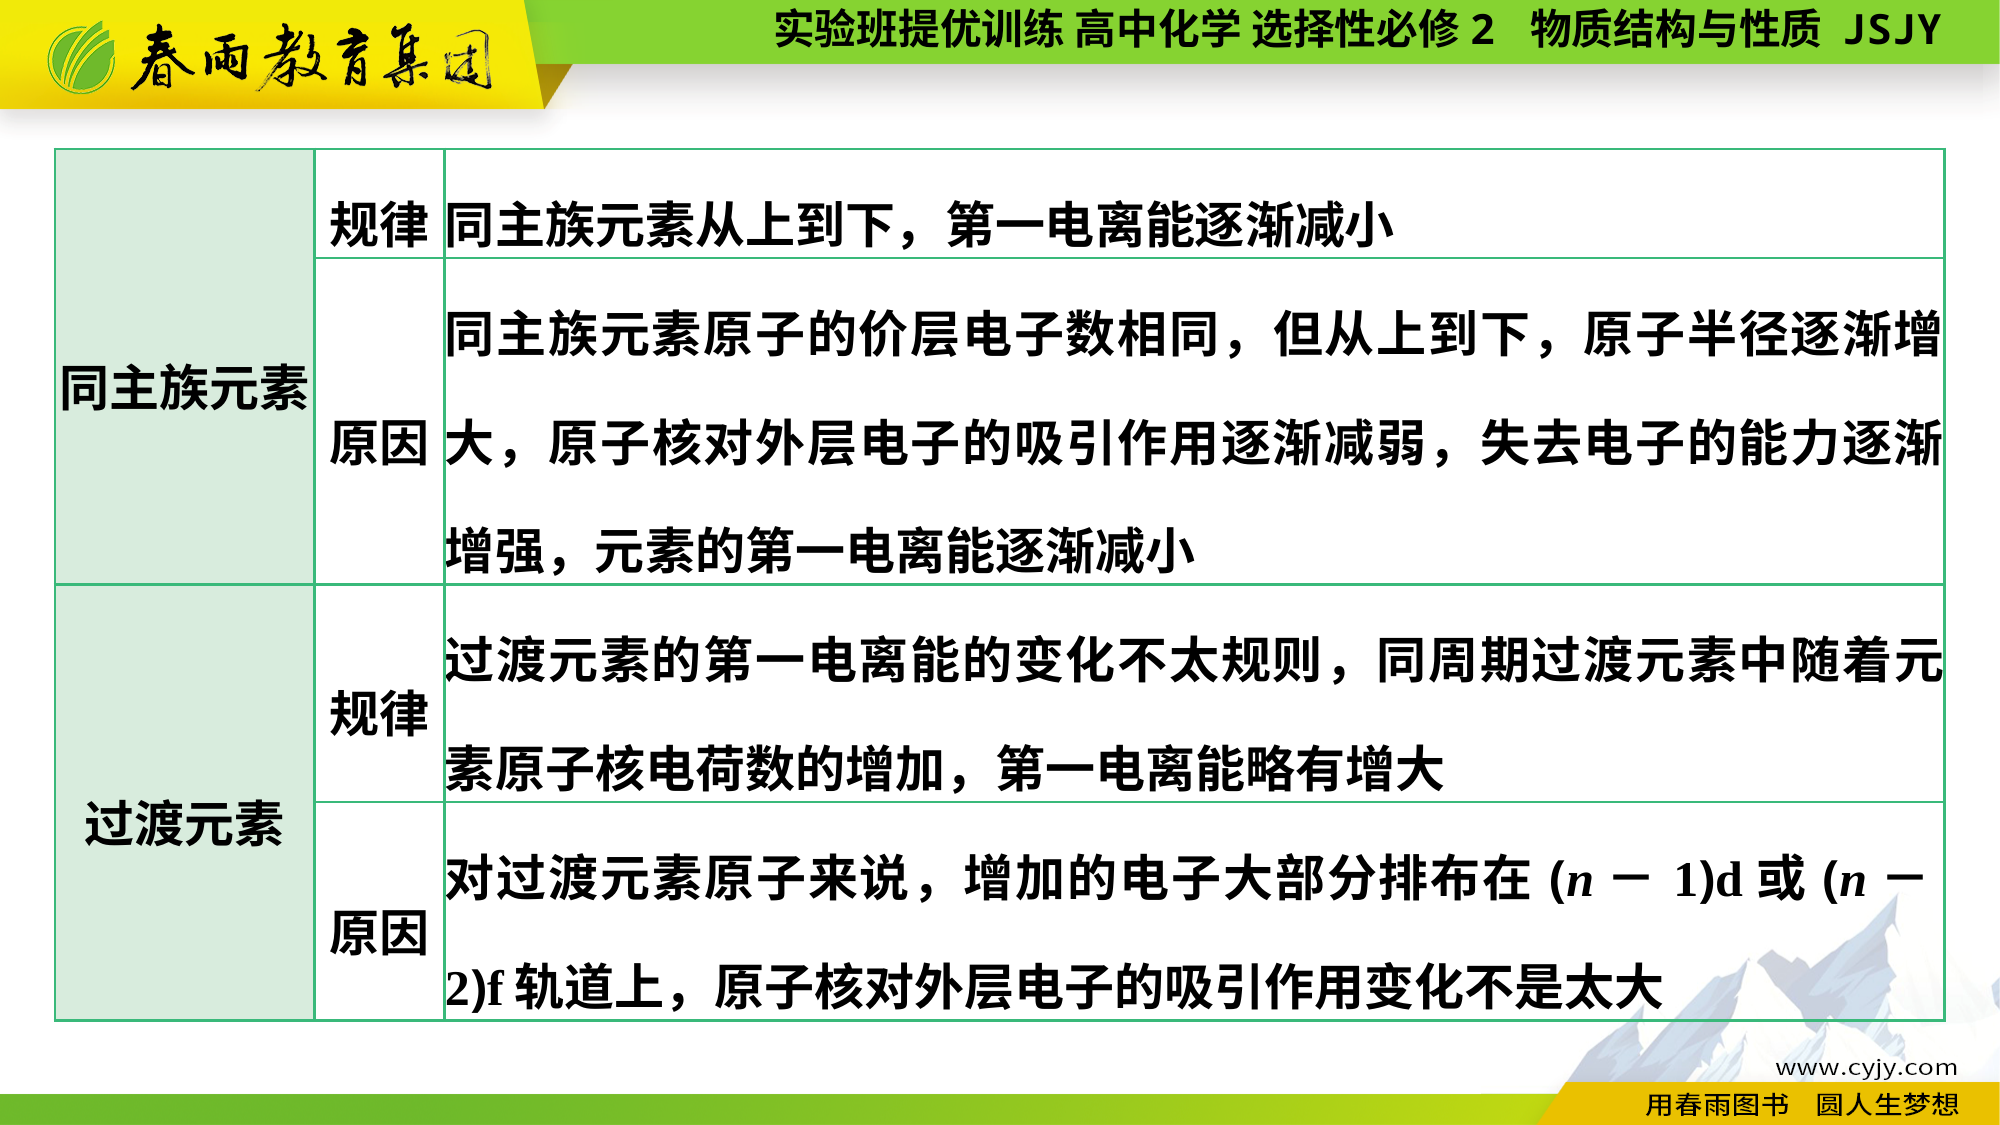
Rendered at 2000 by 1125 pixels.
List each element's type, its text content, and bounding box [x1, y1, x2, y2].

picture [0, 0, 2000, 1125]
table_cell 原因 [316, 803, 443, 1019]
table_header 规律 [316, 150, 443, 257]
table_cell 同主族元素原子的价层电子数相同，但从上到下，原子半径逐渐增大，原子核对外层电子的吸引作用逐渐减弱，失去电子的能力逐渐增强，元素的第一电离能逐渐减小 [446, 259, 1943, 583]
table_cell 规律 [316, 586, 443, 801]
table_cell 过渡元素的第一电离能的变化不太规则，同周期过渡元素中随着元素原子核电荷数的增加，第一电离能略有增大 [446, 586, 1943, 801]
table_cell 对过渡元素原子来说，增加的电子大部分排布在(n－1)d或(n－2)f轨道上，原子核对外层电子的吸引作用变化不是太大 [446, 803, 1943, 1019]
table_header 同主族元素从上到下，第一电离能逐渐减小 [446, 150, 1943, 257]
table_cell 过渡元素 [56, 586, 313, 1019]
table_cell 原因 [316, 259, 443, 583]
table_header 同主族元素 [56, 150, 313, 583]
